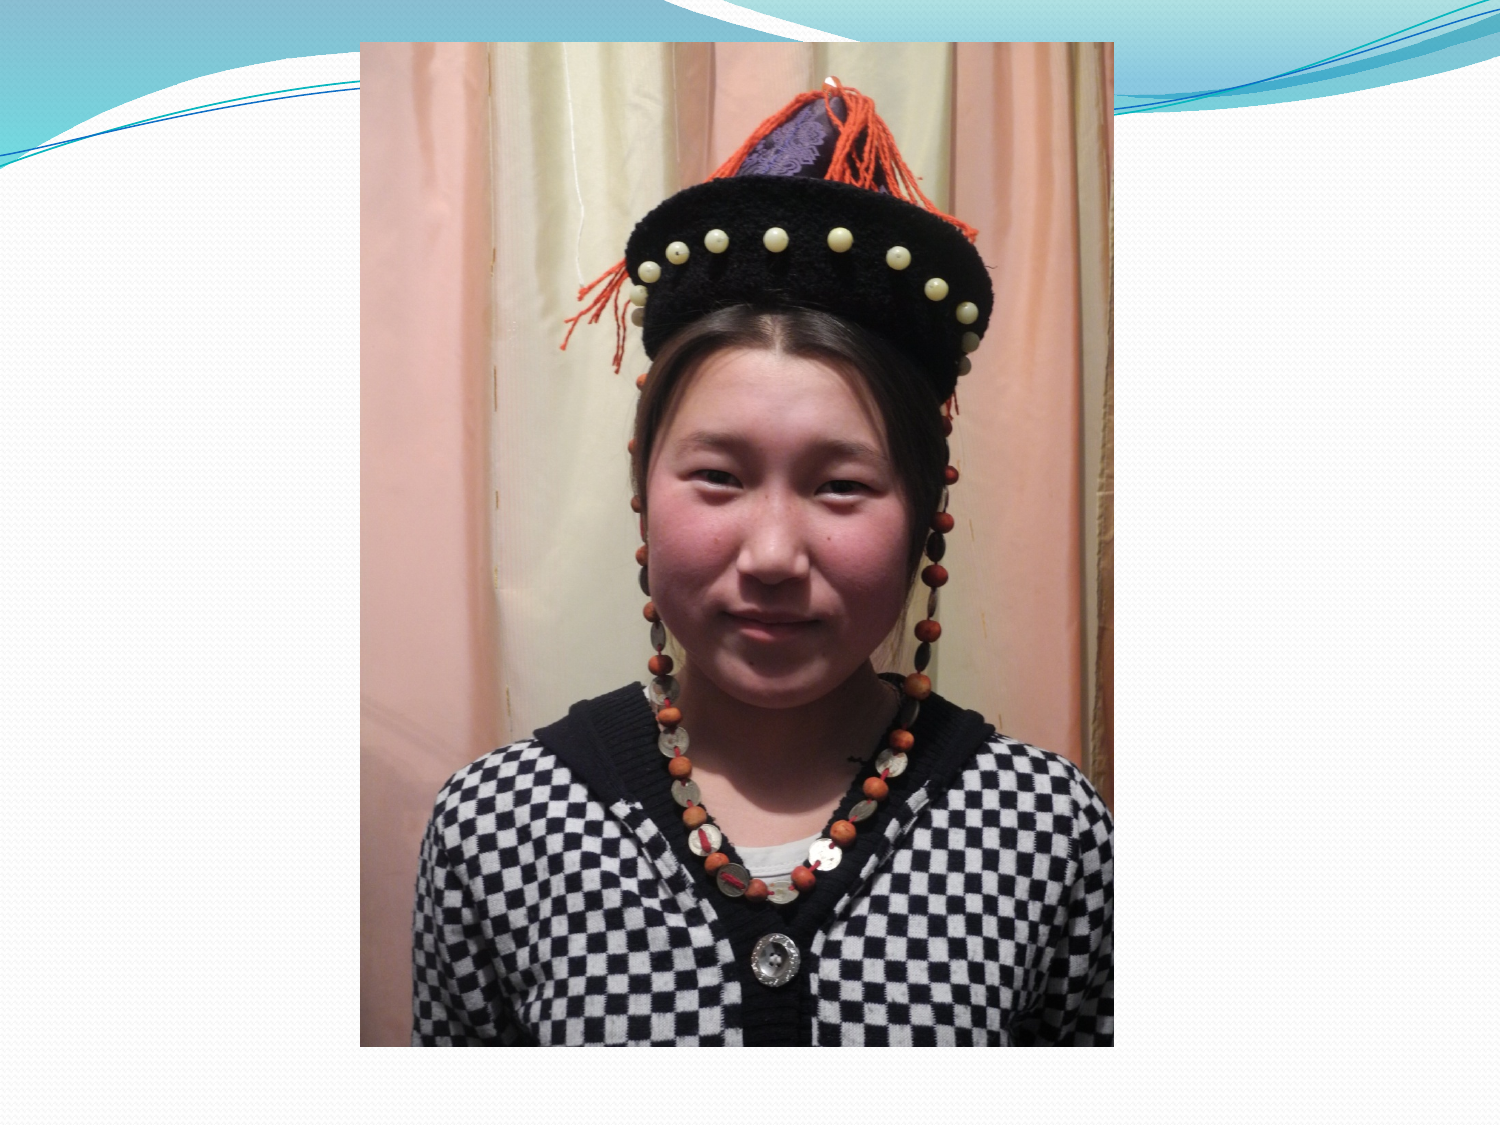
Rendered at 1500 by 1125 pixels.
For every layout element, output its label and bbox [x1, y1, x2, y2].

picture [359, 42, 1114, 1047]
